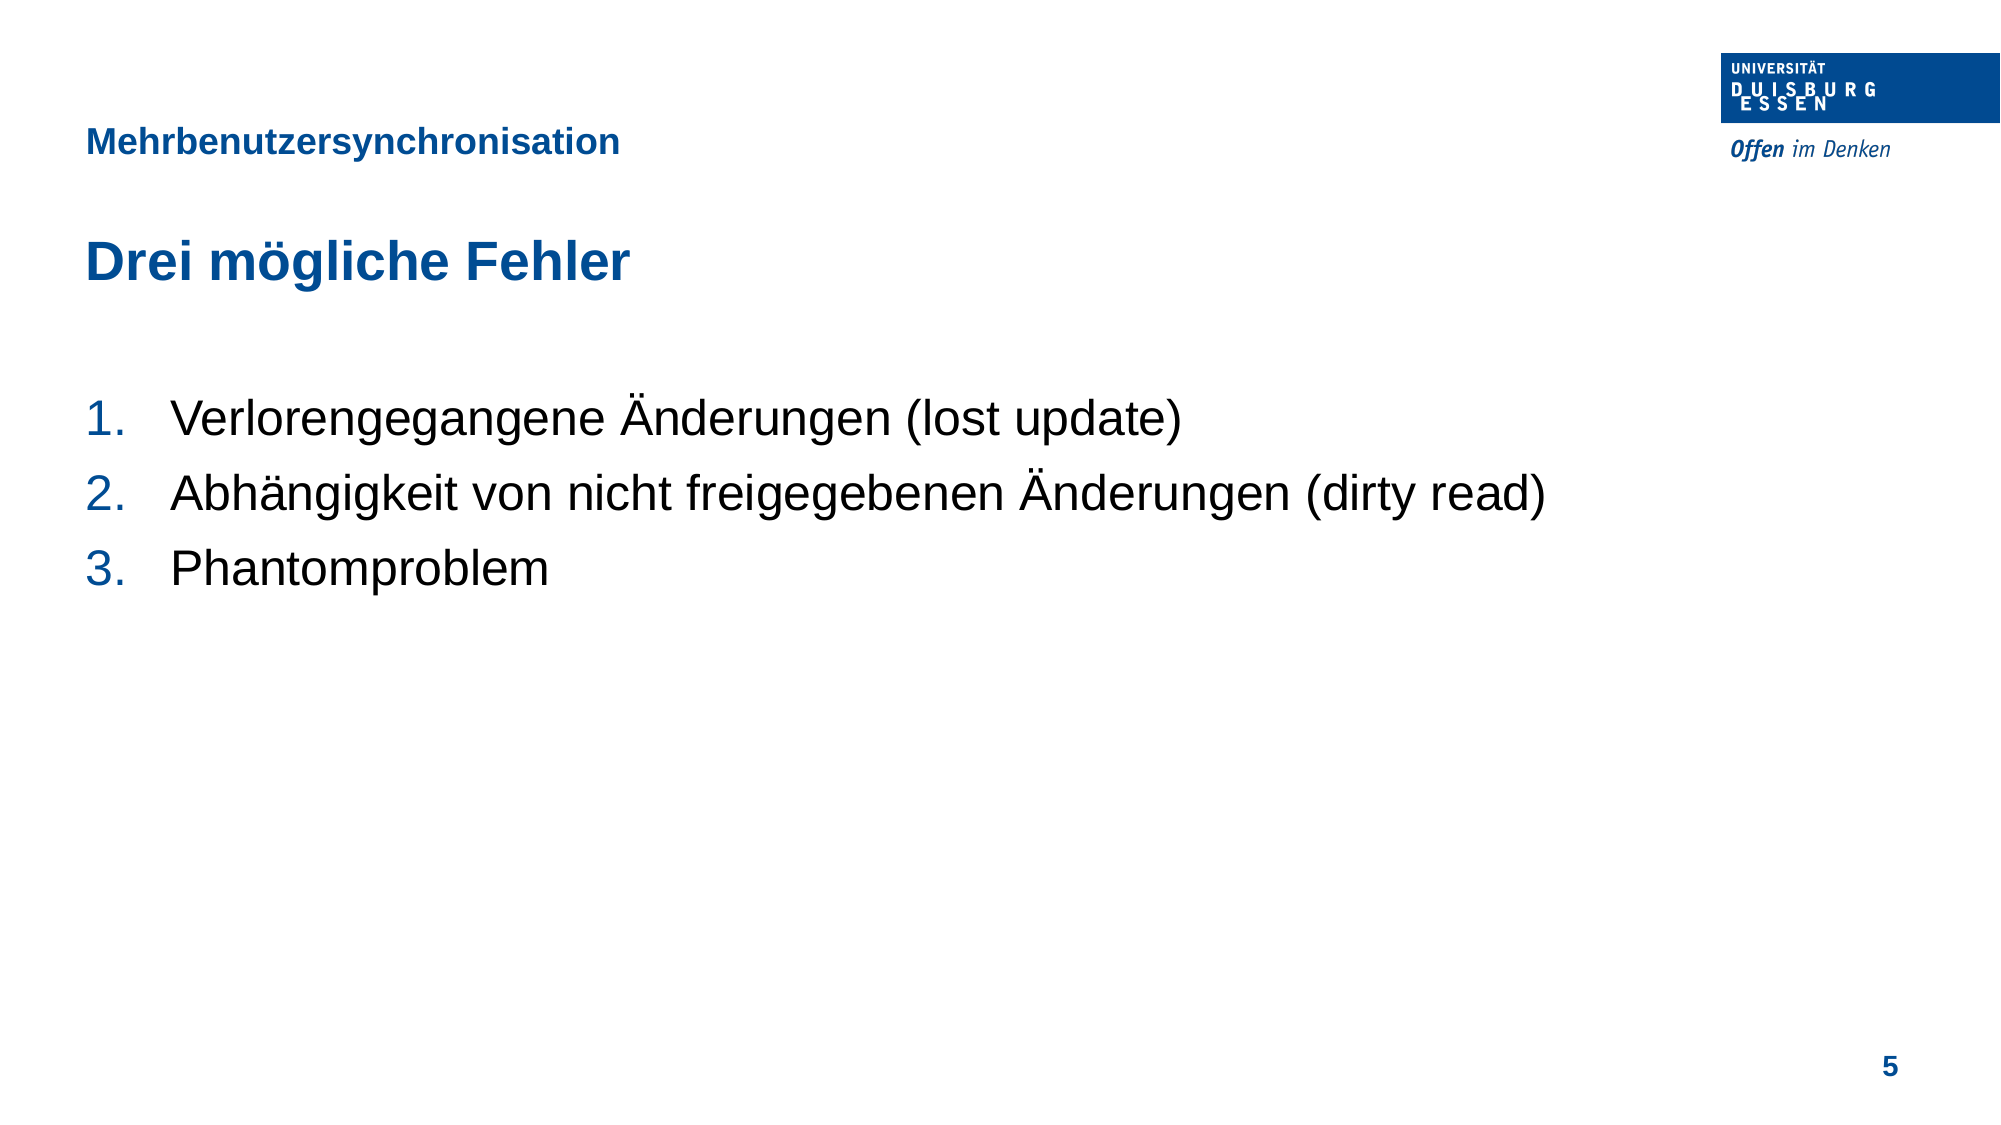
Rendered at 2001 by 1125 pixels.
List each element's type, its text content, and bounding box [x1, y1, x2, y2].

list Drei mögliche Fehler [85, 225, 1696, 301]
list Mehrbenutzersynchronisation [85, 121, 1696, 163]
list Verlorengegangene Änderungen (lost update) Abhängigkeit von nicht freigegebenen Änderungen (dirty read) Phantomproblem [85, 385, 1915, 1003]
slide_number 5 [1677, 1039, 1914, 1081]
picture [1721, 53, 2000, 162]
